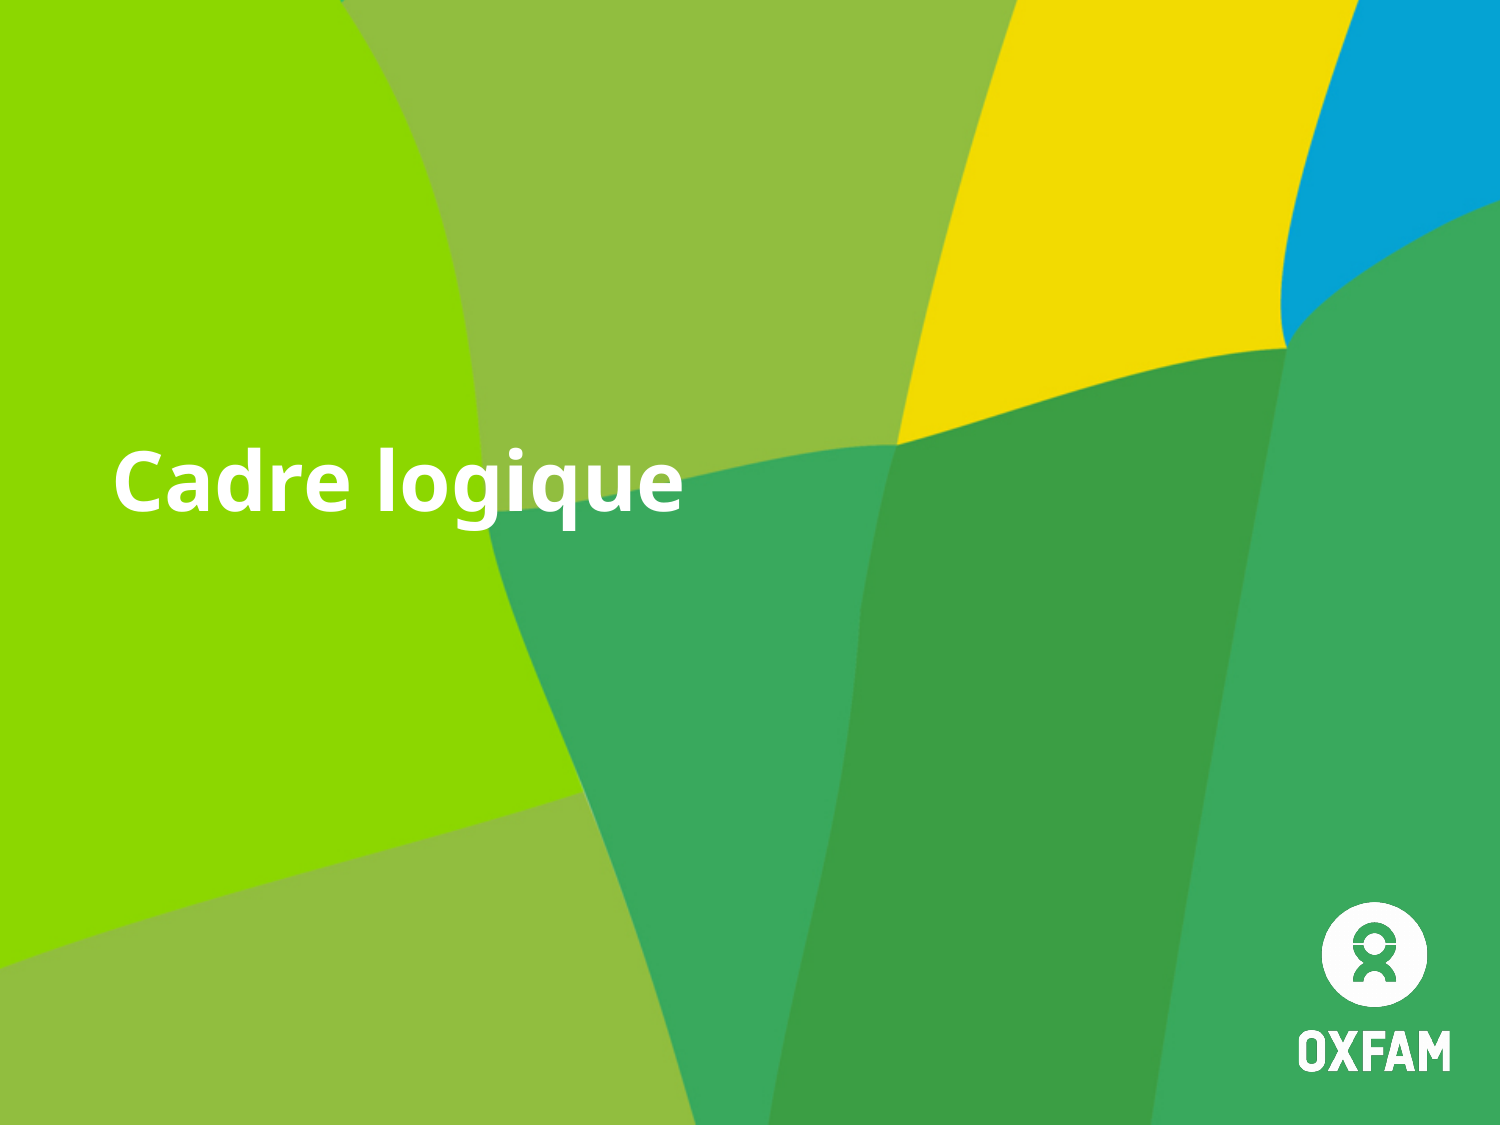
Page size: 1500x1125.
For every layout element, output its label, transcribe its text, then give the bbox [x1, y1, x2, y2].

title Cadre logique [110, 428, 1276, 717]
picture [0, 0, 1500, 1125]
